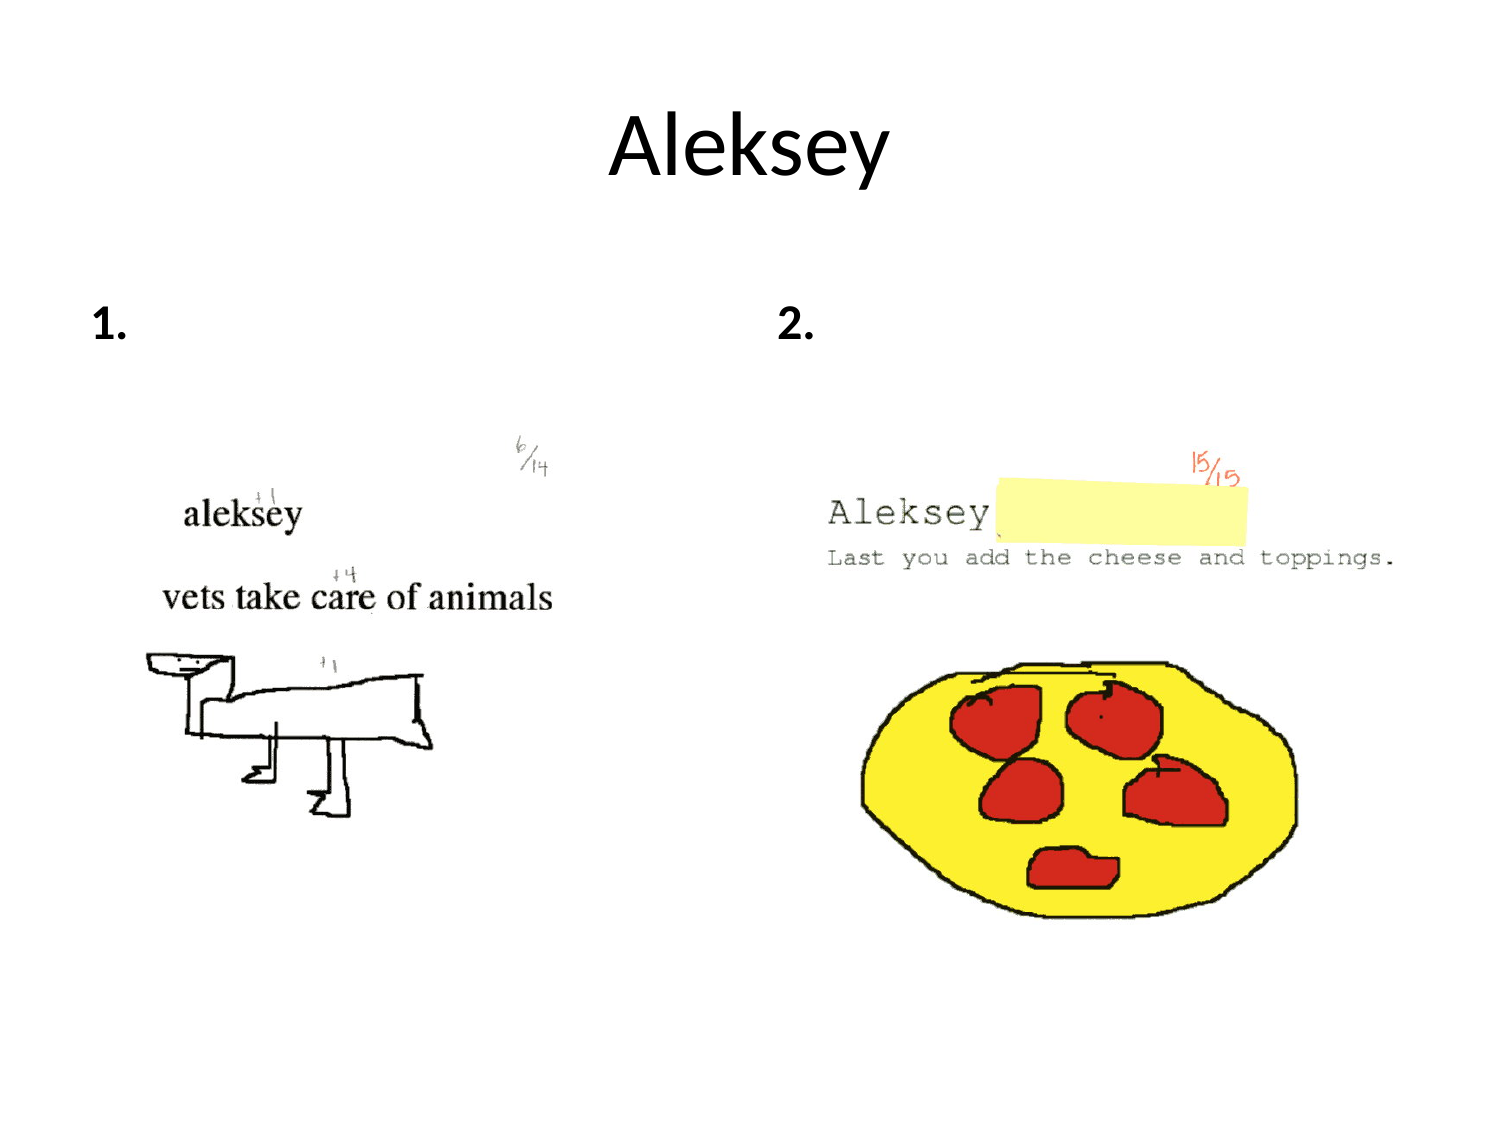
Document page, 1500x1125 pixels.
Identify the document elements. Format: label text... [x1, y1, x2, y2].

title Aleksey [75, 45, 1425, 233]
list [761, 425, 1426, 936]
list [74, 425, 738, 936]
list 1. [75, 251, 738, 357]
list 2. [761, 251, 1425, 357]
